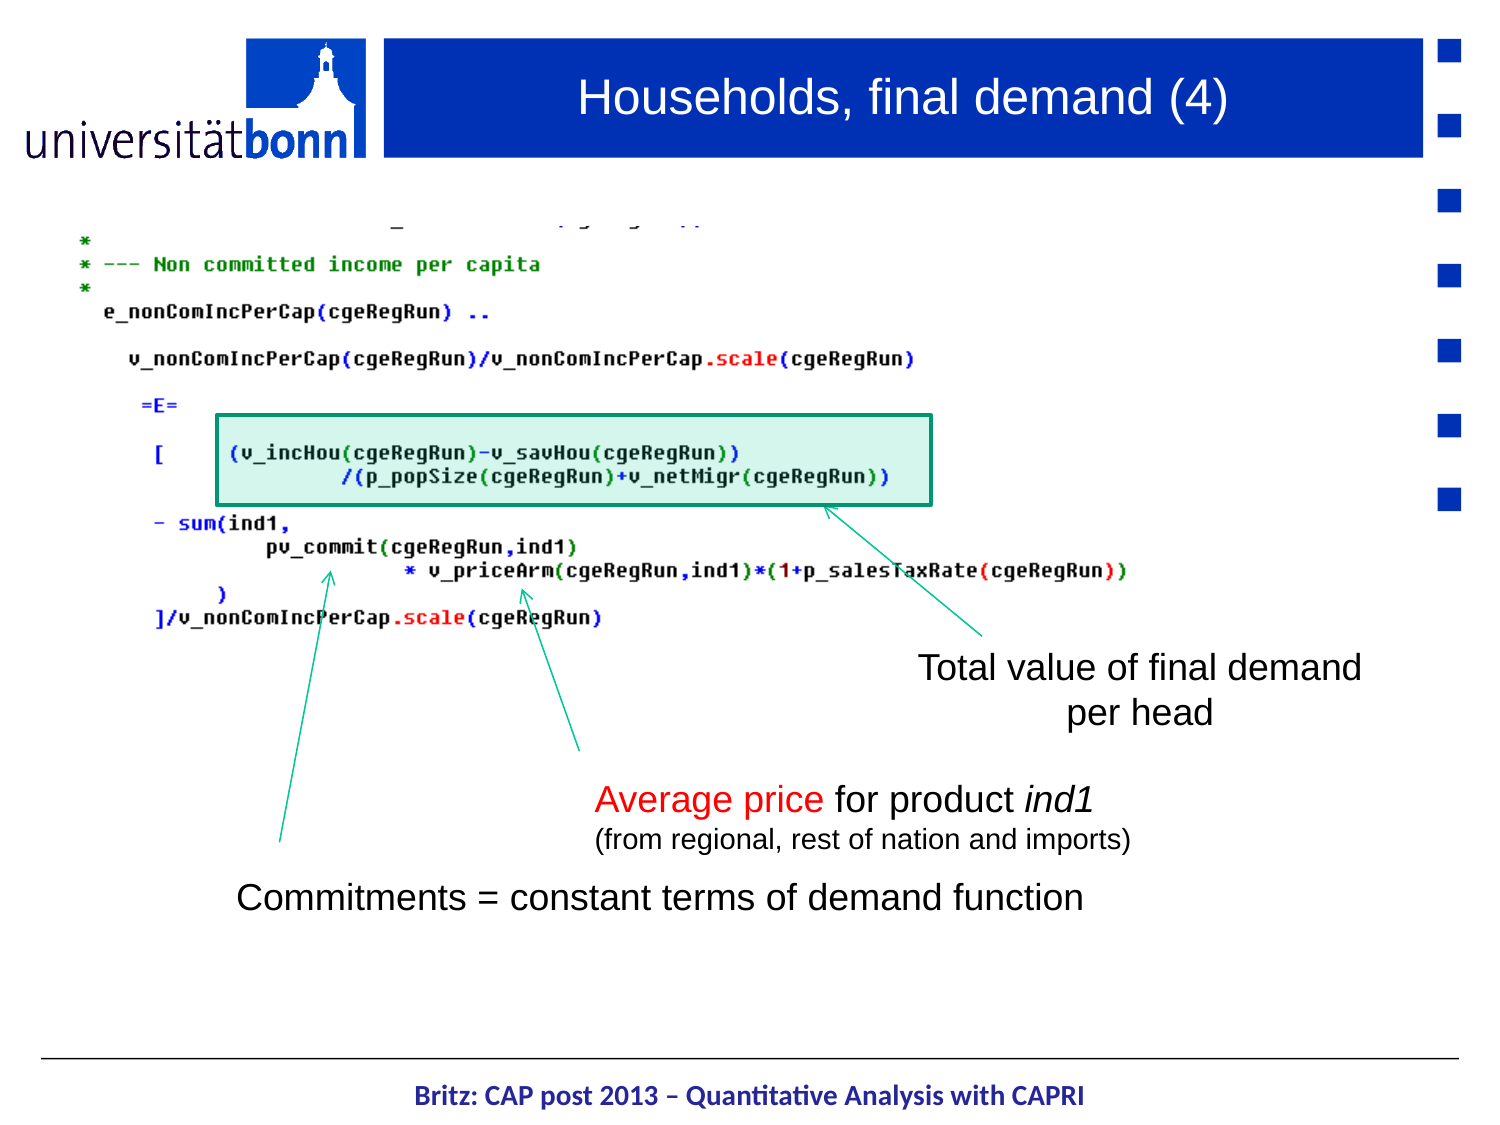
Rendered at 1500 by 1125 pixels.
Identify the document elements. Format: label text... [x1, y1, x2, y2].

title Households, final demand (4) [383, 38, 1424, 158]
text_box Total value of final demand per head [902, 635, 1378, 741]
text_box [822, 504, 983, 637]
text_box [279, 570, 331, 843]
text_box Average price for product ind1 (from regional, rest of nation and imports) [579, 767, 1148, 863]
picture [68, 226, 1141, 637]
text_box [521, 588, 580, 752]
text_box Commitments = constant terms of demand function [221, 865, 1100, 926]
footer Britz: CAP post 2013 – Quantitative Analysis with CAPRI [40, 1070, 1460, 1107]
picture [24, 36, 368, 160]
